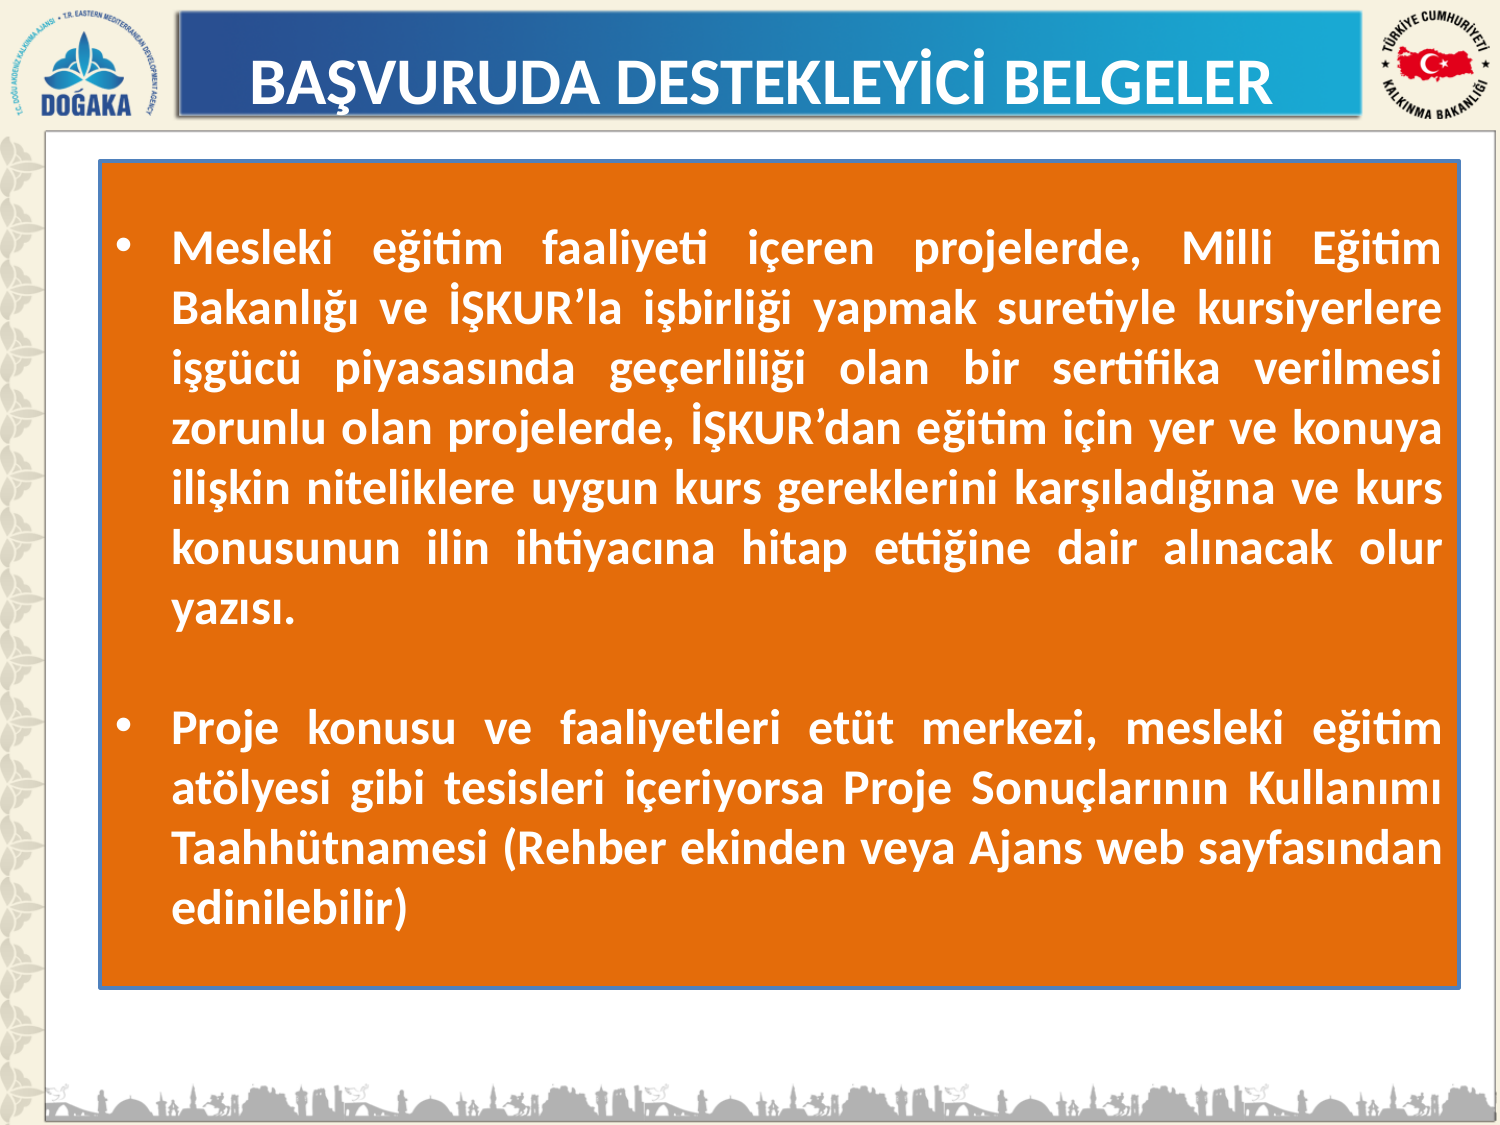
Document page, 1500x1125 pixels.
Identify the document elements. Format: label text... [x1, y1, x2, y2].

picture [0, 0, 1500, 1125]
title BAŞVURUDA DESTEKLEYİCİ BELGELER [159, 30, 1365, 138]
text_box Mesleki eğitim faaliyeti içeren projelerde, Milli Eğitim Bakanlığı ve İŞKUR’la işbirliği yapmak suretiyle kursiyerlere işgücü piyasasında geçerliliği olan bir sertifika verilmesi zorunlu olan projelerde, İŞKUR’dan eğitim için yer ve konuya ilişkin niteliklere uygun kurs gereklerini karşıladığına ve kurs konusunun ilin ihtiyacına hitap ettiğine dair alınacak olur yazısı. Proje konusu ve faaliyetleri etüt merkezi, mesleki eğitim atölyesi gibi tesisleri içeriyorsa Proje Sonuçlarının Kullanımı Taahhütnamesi (Rehber ekinden veya Ajans web sayfasından edinilebilir) [98, 159, 1461, 990]
